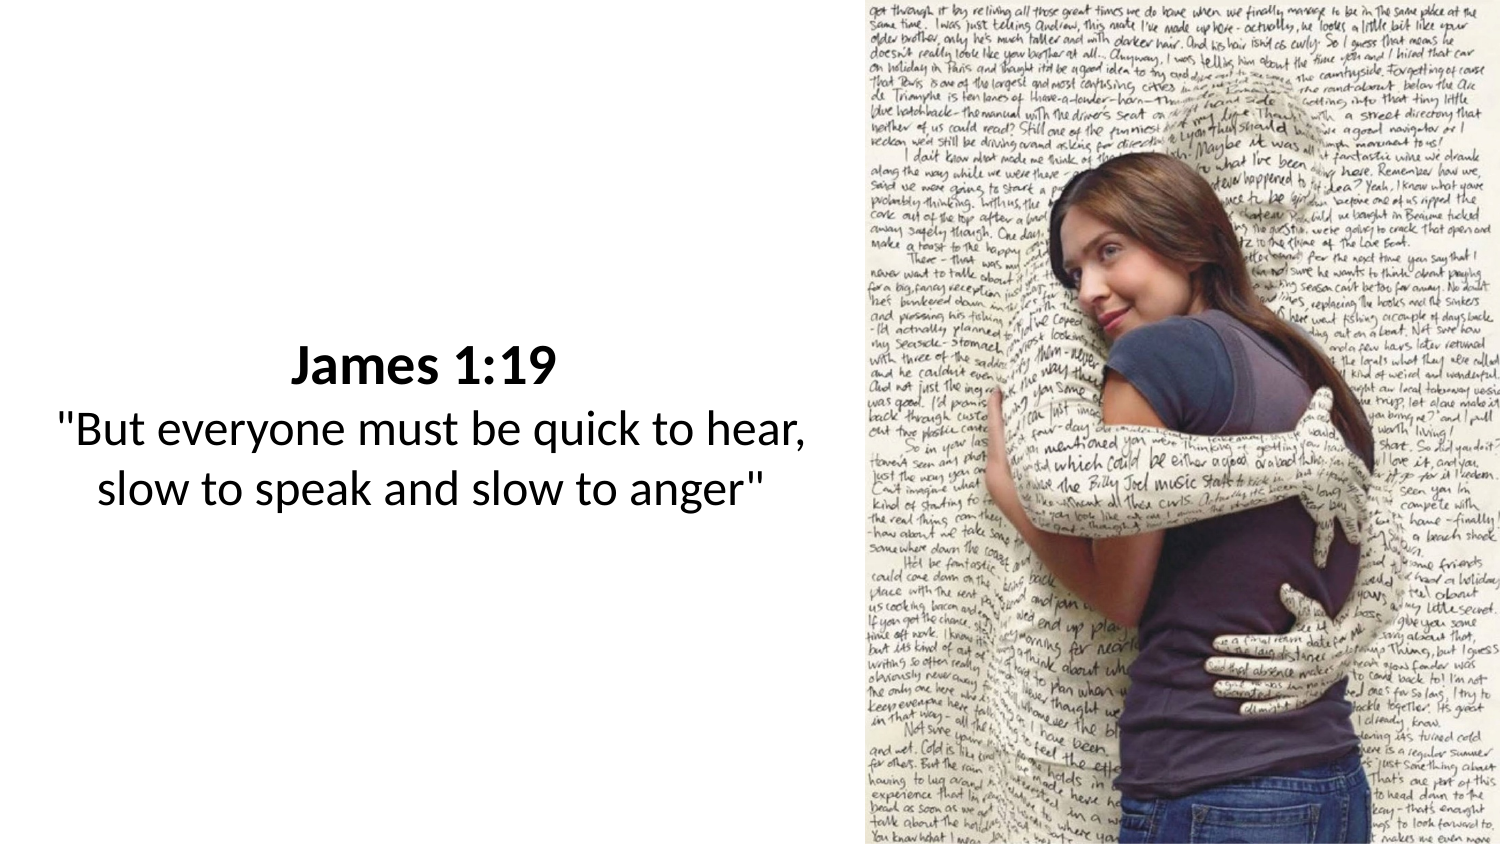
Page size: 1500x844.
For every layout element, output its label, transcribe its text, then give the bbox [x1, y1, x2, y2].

picture [864, 0, 1500, 844]
text_box James 1:19 "But everyone must be quick to hear, slow to speak and slow to anger" [5, 318, 857, 524]
